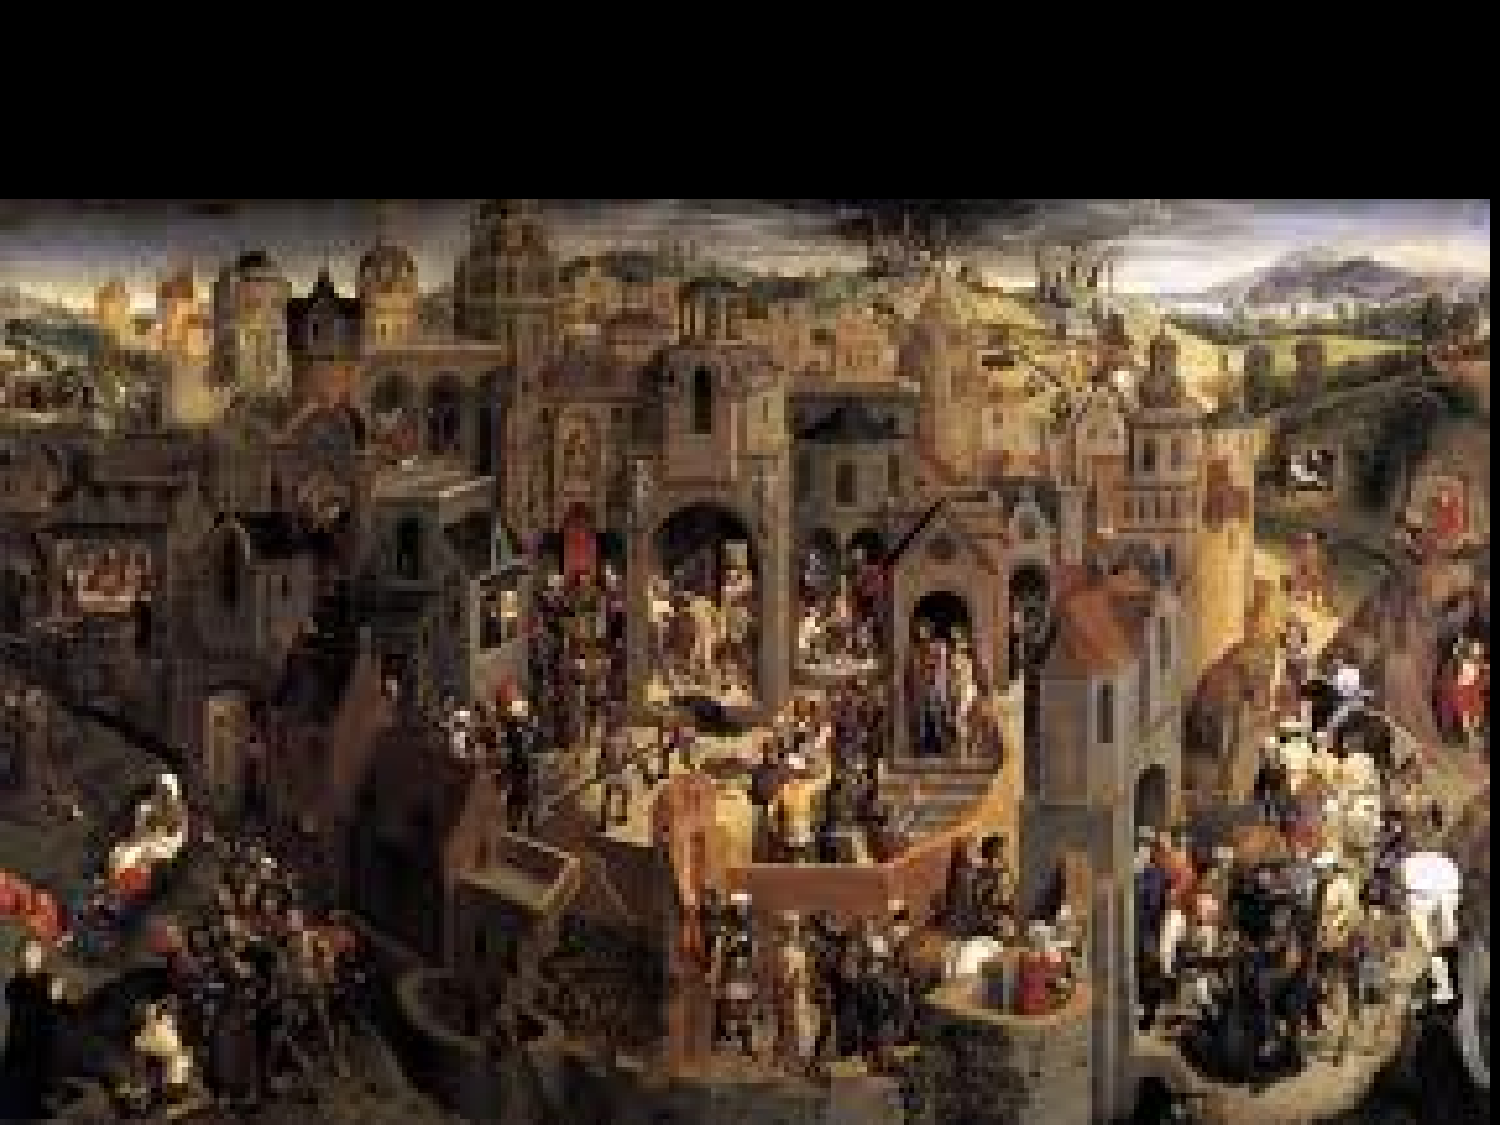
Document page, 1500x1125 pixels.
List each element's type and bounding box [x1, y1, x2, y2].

picture [0, 199, 1490, 1125]
